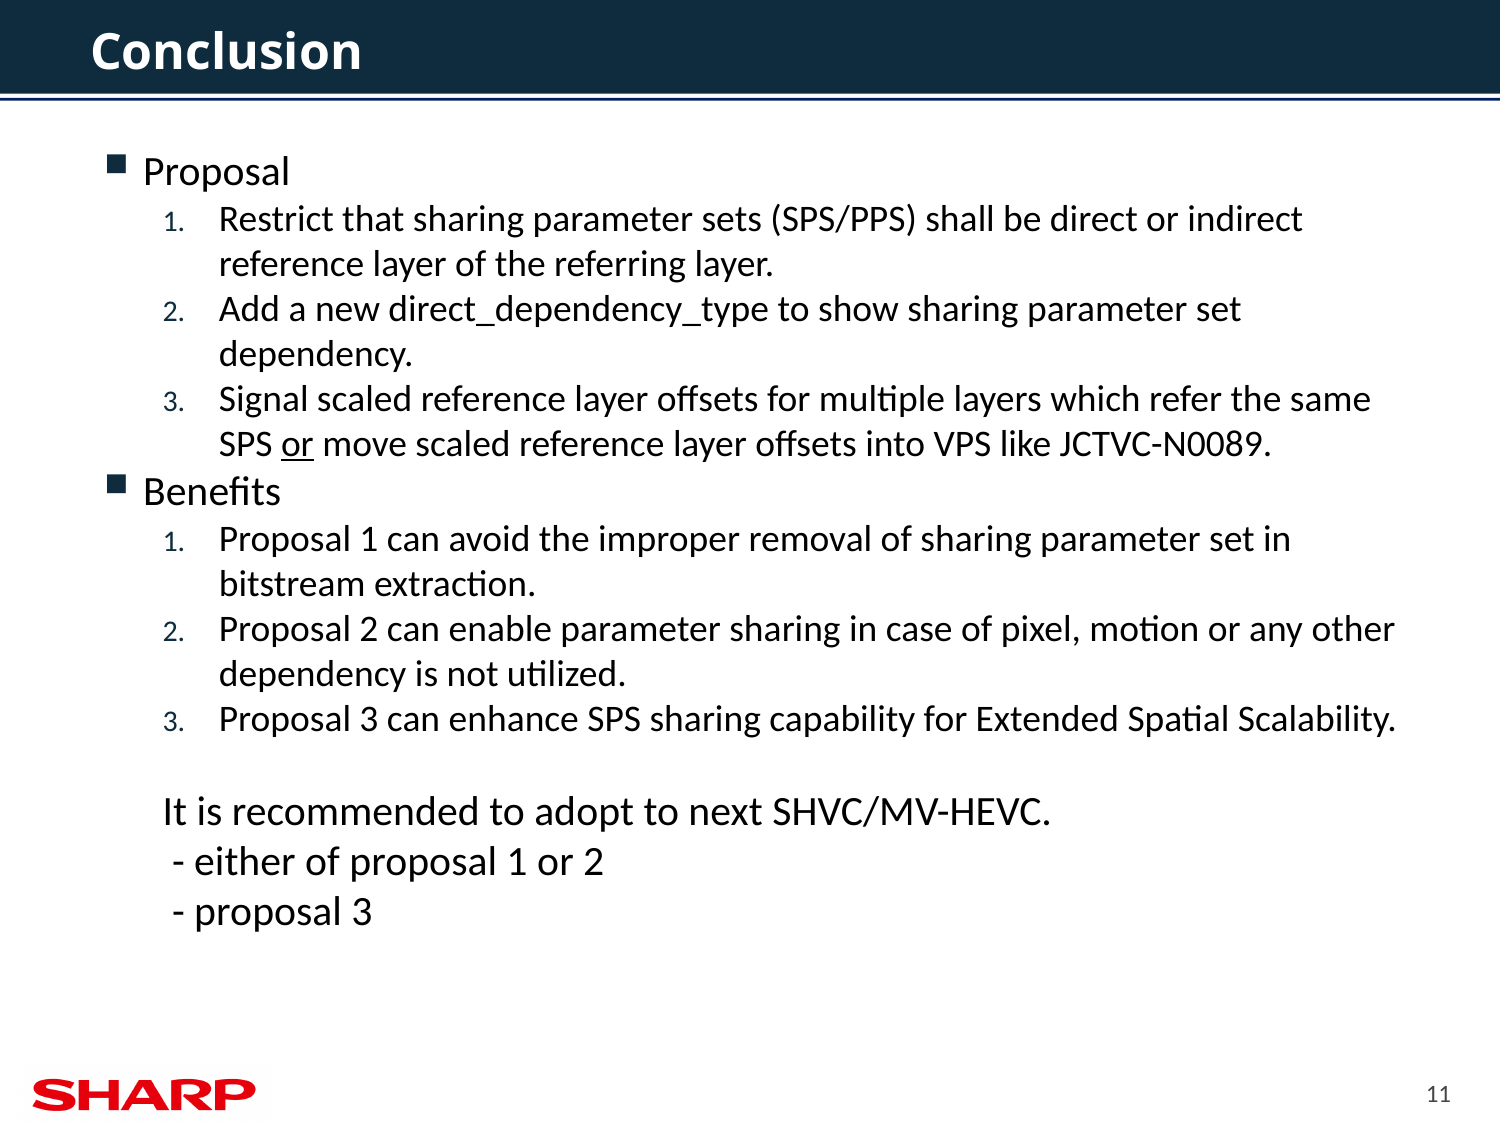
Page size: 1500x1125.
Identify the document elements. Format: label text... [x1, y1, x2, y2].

slide_number 11 [1345, 1062, 1467, 1108]
title Conclusion [74, 15, 1426, 85]
picture [17, 1064, 271, 1125]
list Proposal Restrict that sharing parameter sets (SPS/PPS) shall be direct or indirect reference layer of the referring layer. Add a new direct_dependency_type to show sharing parameter set dependency. Signal scaled reference layer offsets for multiple layers which refer the same SPS or move scaled reference layer offsets into VPS like JCTVC-N0089. Benefits Proposal 1 can avoid the improper removal of sharing parameter set in bitstream extraction. Proposal 2 can enable parameter sharing in case of pixel, motion or any other dependency is not utilized. Proposal 3 can enhance SPS sharing capability for Extended Spatial Scalability. It is recommended to adopt to next SHVC/MV-HEVC. - either of proposal 1 or 2 - proposal 3 [74, 128, 1426, 1071]
